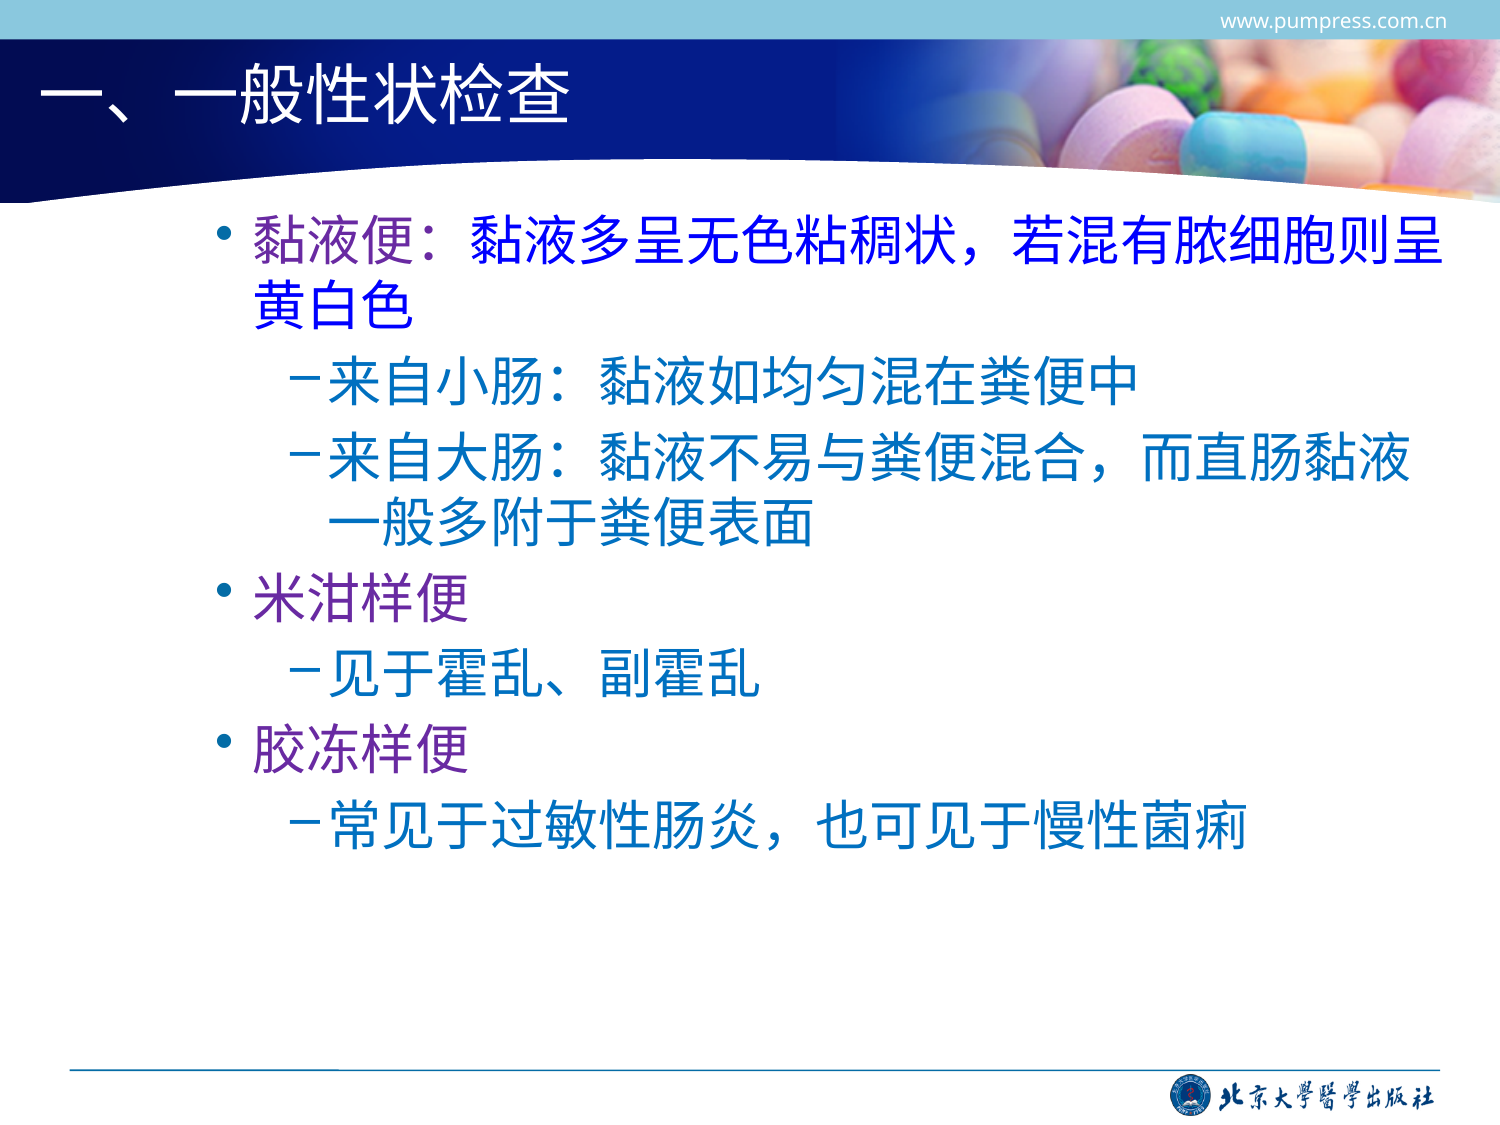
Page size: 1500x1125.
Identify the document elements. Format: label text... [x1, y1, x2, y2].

title 一、一般性状检查 [23, 46, 1349, 140]
picture [1170, 1074, 1436, 1118]
picture [0, 40, 1500, 203]
list 黏液便：黏液多呈无色粘稠状，若混有脓细胞则呈黄白色 来自小肠：黏液如均匀混在粪便中 来自大肠：黏液不易与粪便混合，而直肠黏液一般多附于粪便表面 米泔样便 见于霍乱、副霍乱 胶冻样便 常见于过敏性肠炎，也可见于慢性菌痢 [49, 198, 1463, 1026]
slide_number www.pumpress.com.cn [1024, 0, 1463, 38]
